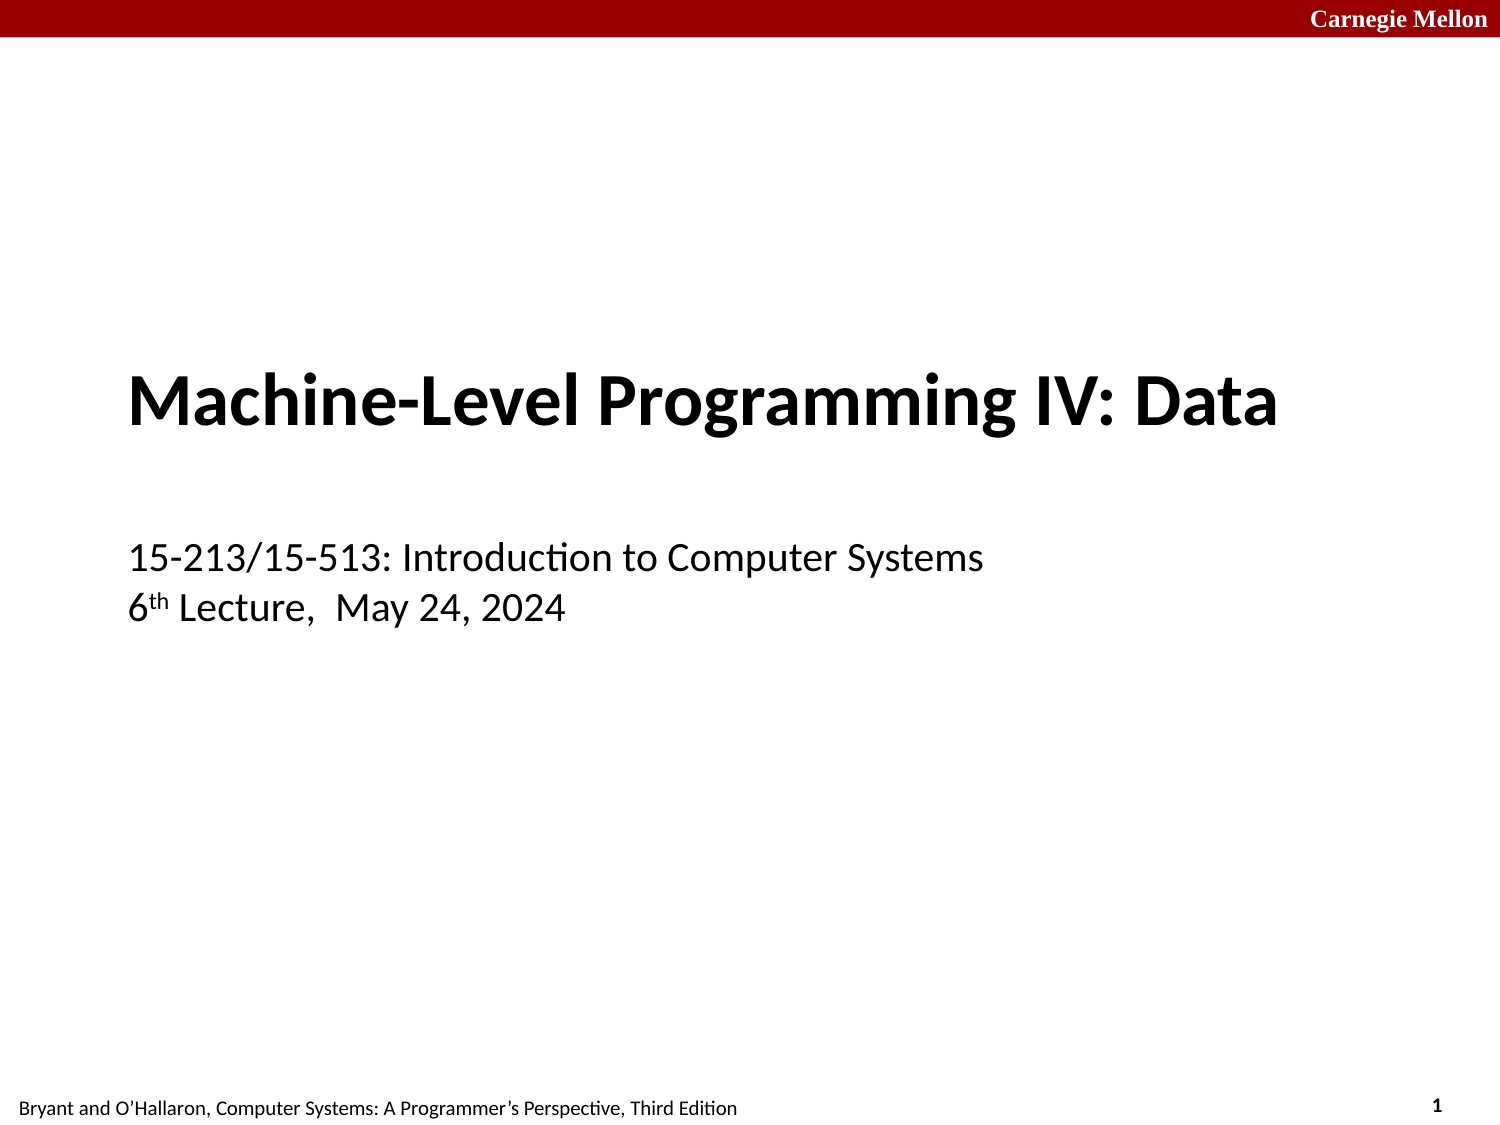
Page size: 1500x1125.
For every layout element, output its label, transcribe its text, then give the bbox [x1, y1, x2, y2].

title Machine-Level Programming IV: Data 15-213/15-513: Introduction to Computer Systems 6th Lecture, May 24, 2024 [112, 292, 1448, 688]
